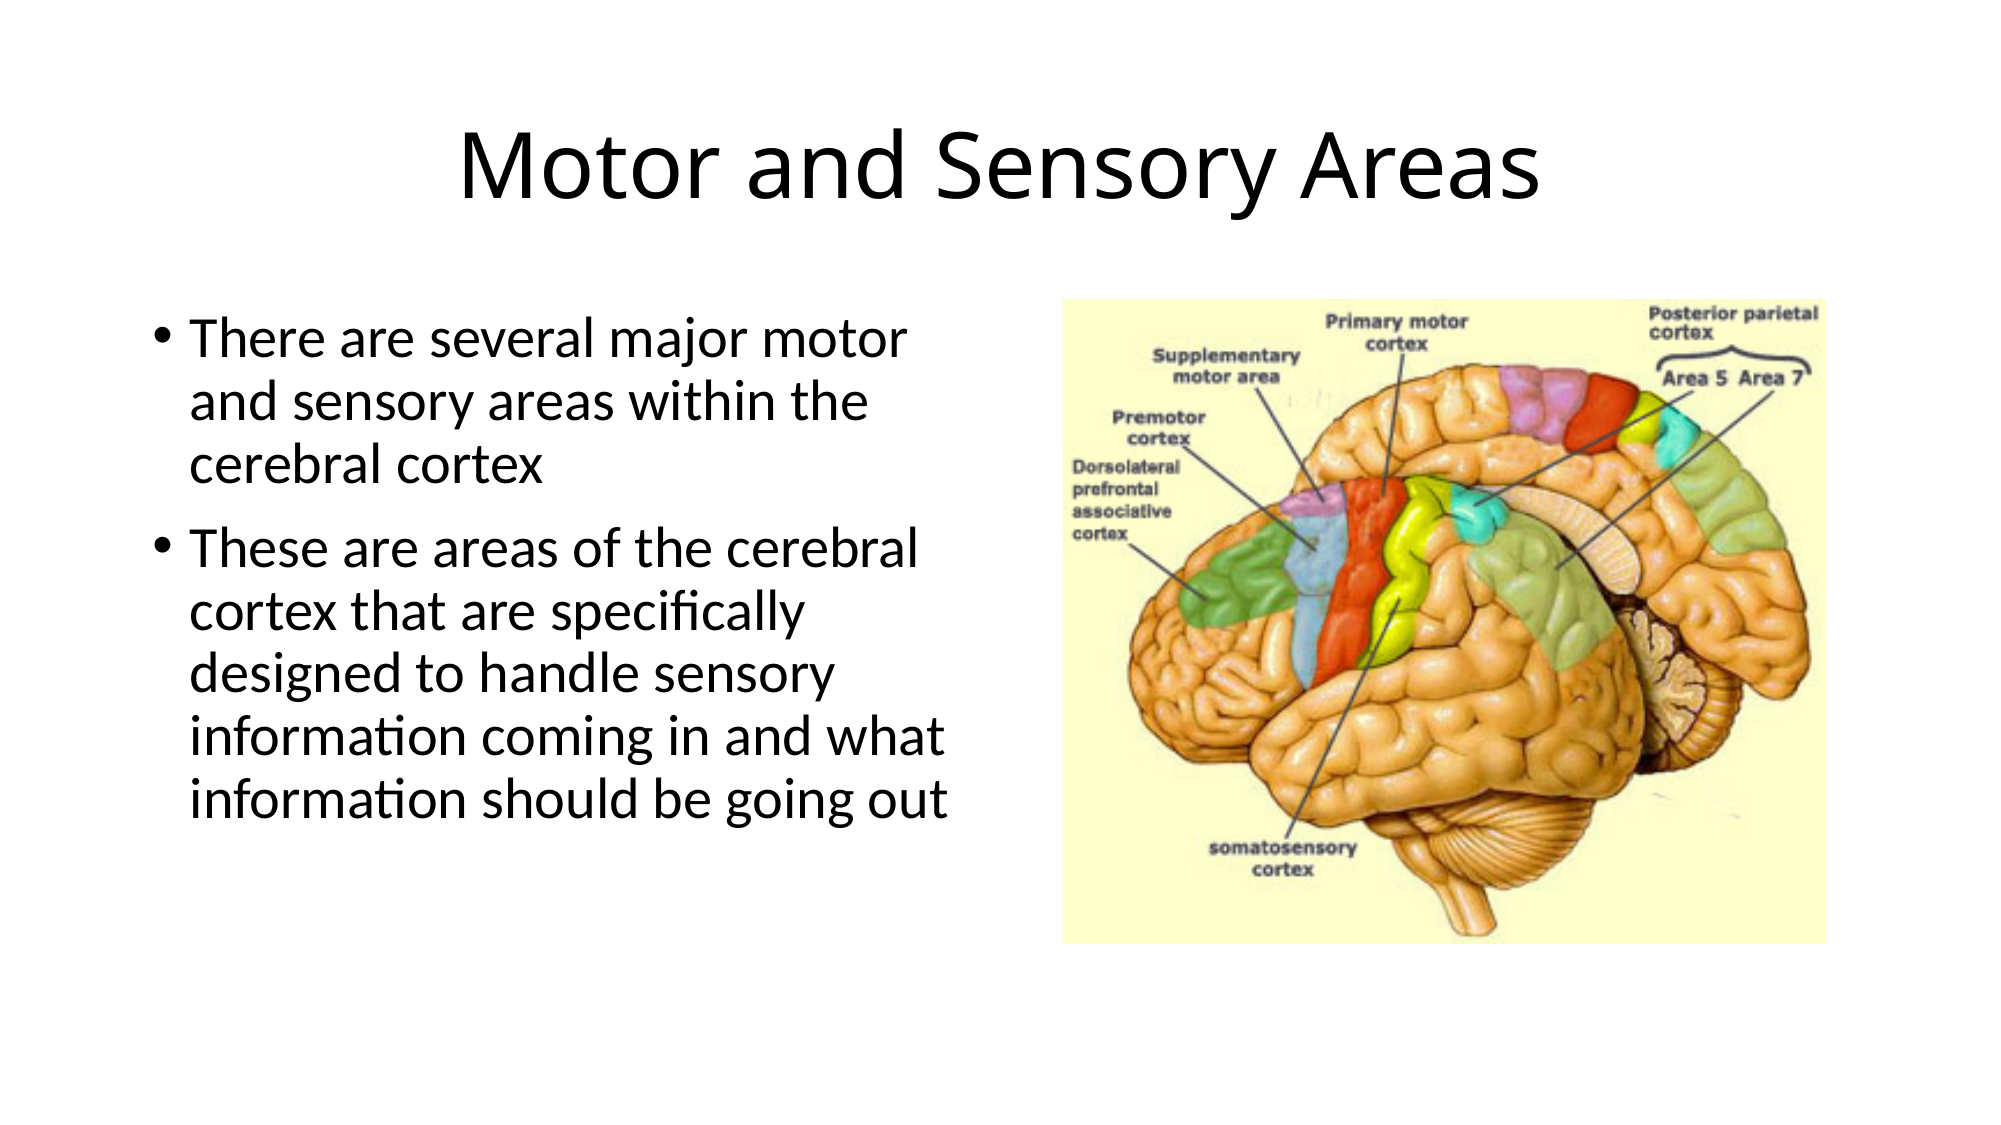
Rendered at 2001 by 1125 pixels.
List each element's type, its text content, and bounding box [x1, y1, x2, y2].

picture [1063, 299, 1826, 945]
list There are several major motor and sensory areas within the cerebral cortex These are areas of the cerebral cortex that are specifically designed to handle sensory information coming in and what information should be going out [137, 299, 988, 1014]
title Motor and Sensory Areas [137, 59, 1863, 278]
